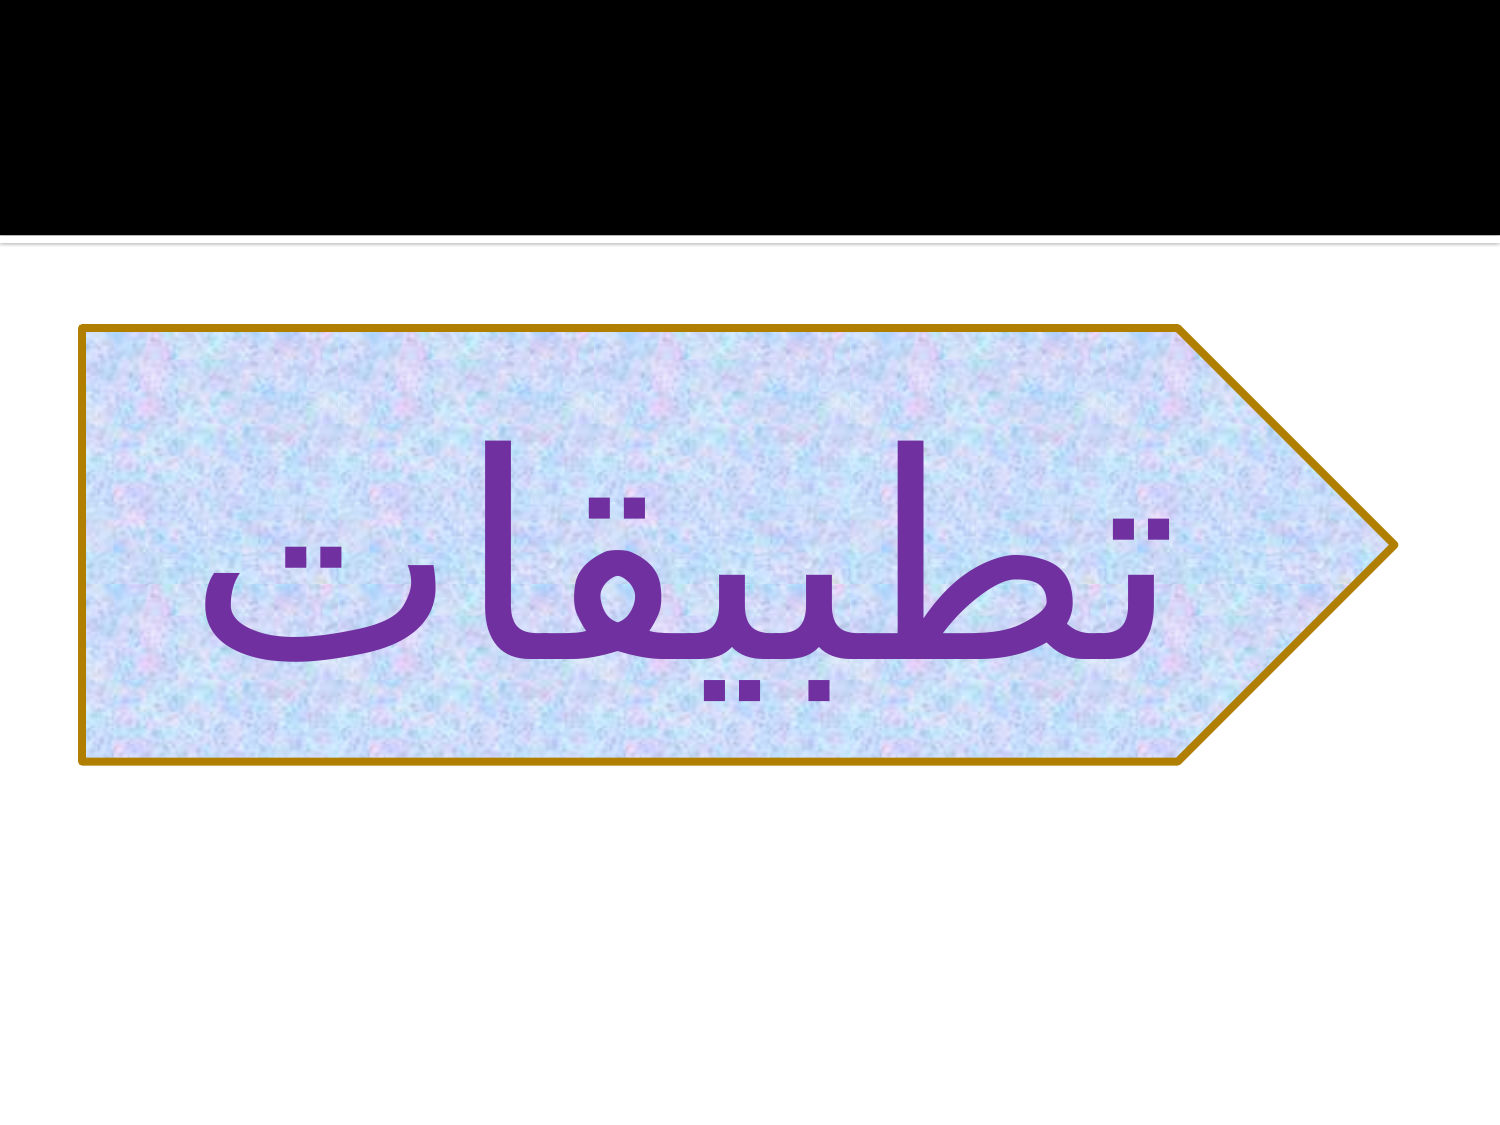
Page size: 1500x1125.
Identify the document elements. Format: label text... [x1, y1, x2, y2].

text_box تطبيقات [78, 324, 1399, 766]
